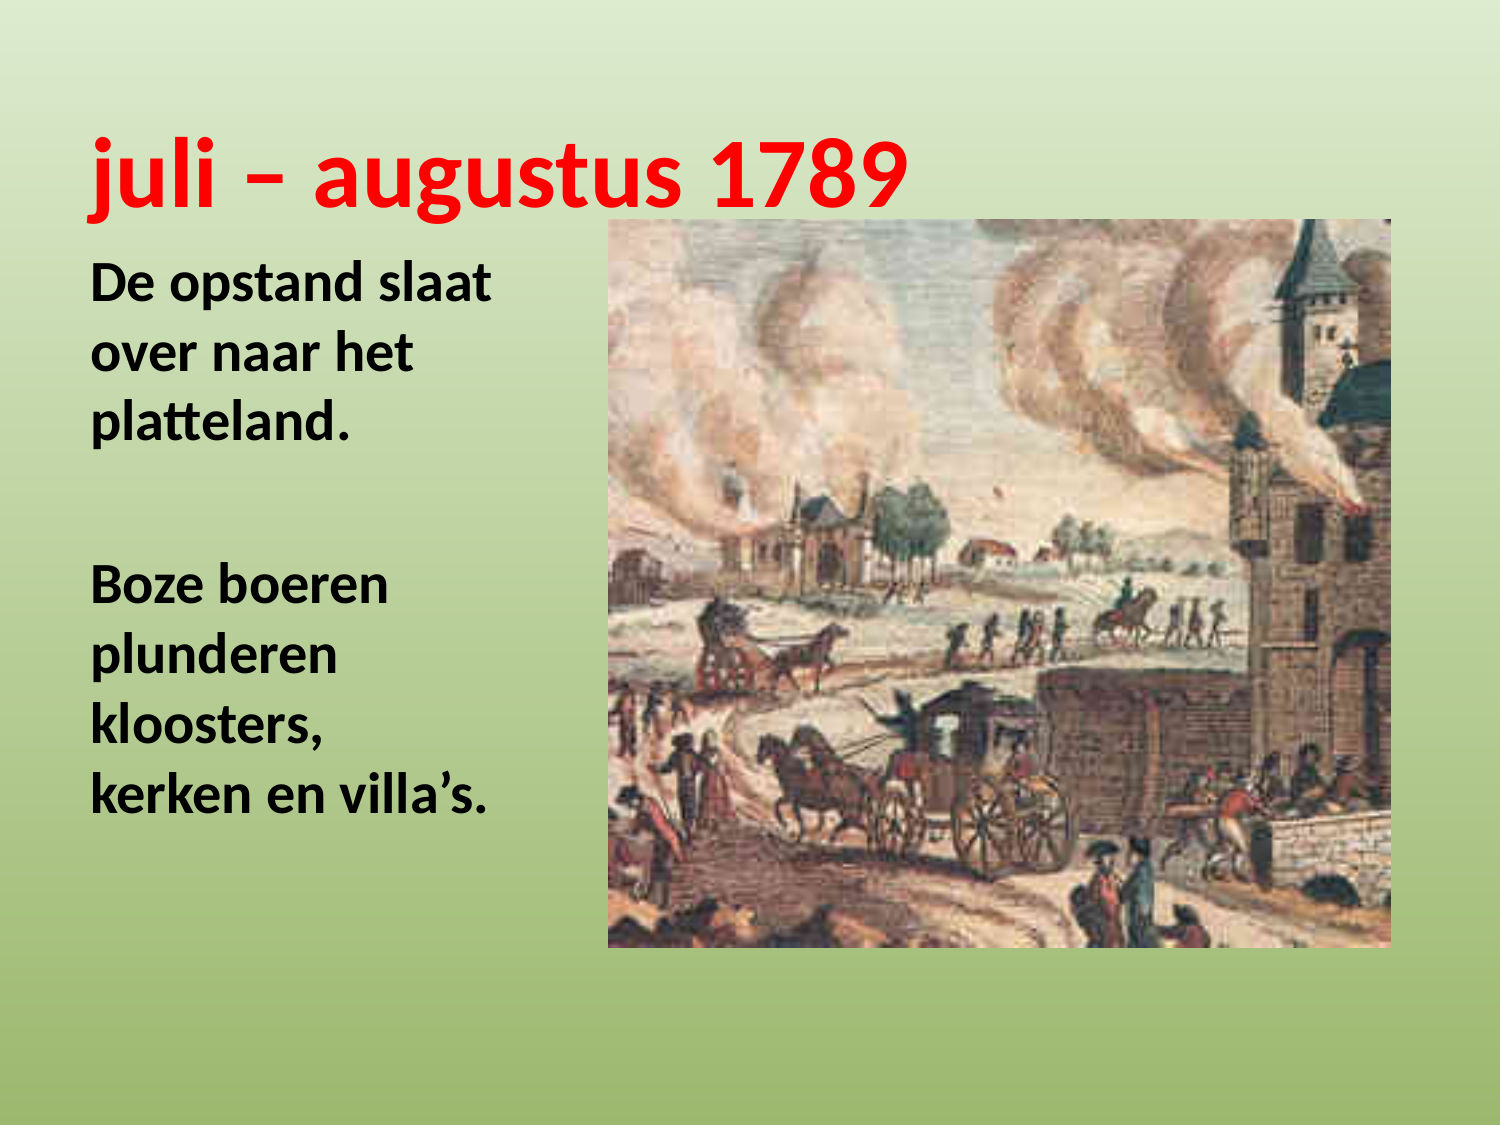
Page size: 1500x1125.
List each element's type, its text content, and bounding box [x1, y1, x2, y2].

title juli – augustus 1789 [75, 44, 1010, 236]
list De opstand slaat over naar het platteland. Boze boeren plunderen kloosters, kerken en villa’s. [75, 235, 514, 1005]
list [608, 219, 1391, 949]
